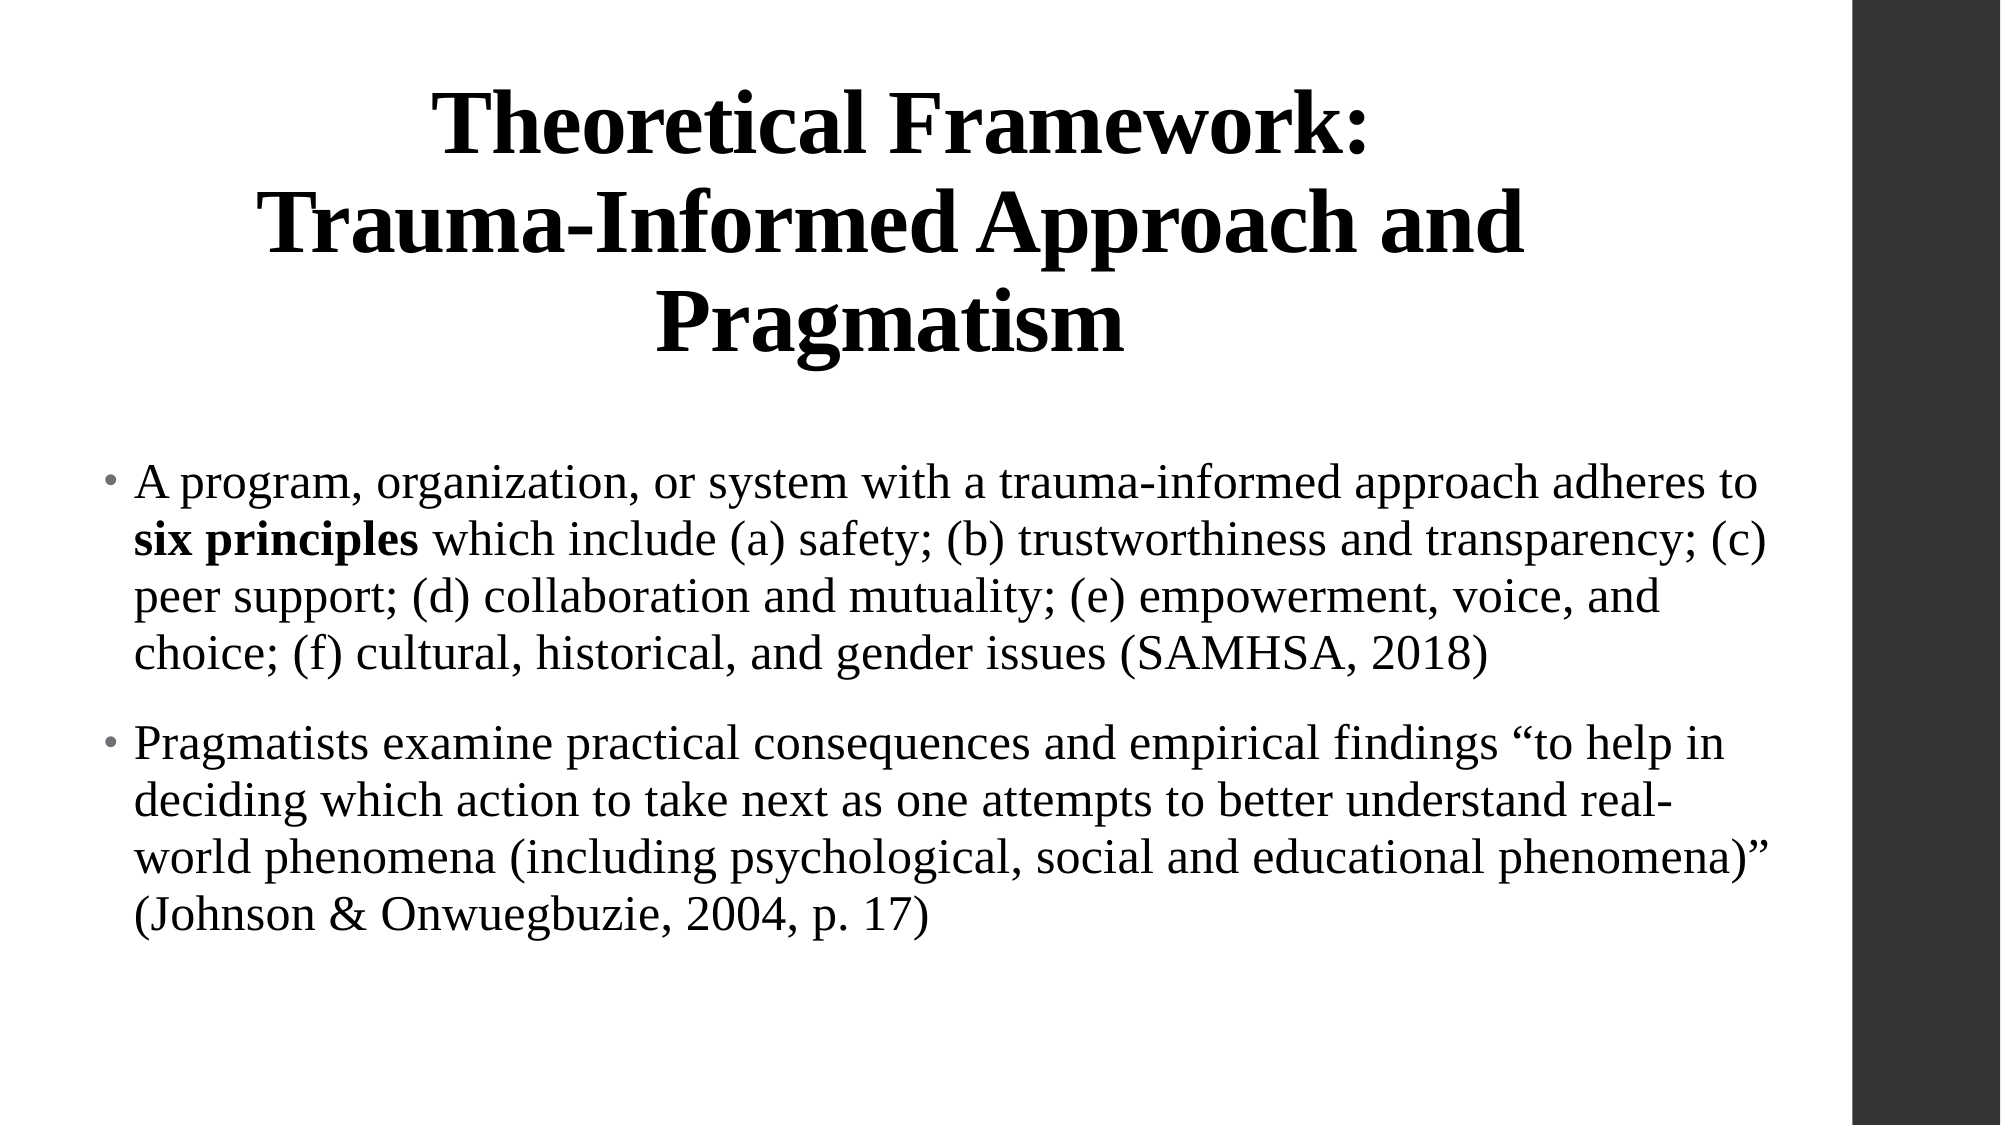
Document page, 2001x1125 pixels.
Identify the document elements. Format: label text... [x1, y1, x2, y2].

list A program, organization, or system with a trauma-informed approach adheres to six principles which include (a) safety; (b) trustworthiness and transparency; (c) peer support; (d) collaboration and mutuality; (e) empowerment, voice, and choice; (f) cultural, historical, and gender issues (SAMHSA, 2018) Pragmatists examine practical consequences and empirical findings “to help in deciding which action to take next as one attempts to better understand real-world phenomena (including psychological, social and educational phenomena)” (Johnson & Onwuegbuzie, 2004, p. 17) [88, 445, 1807, 1125]
title Theoretical Framework: Trauma-Informed Approach and Pragmatism [95, 161, 1686, 379]
